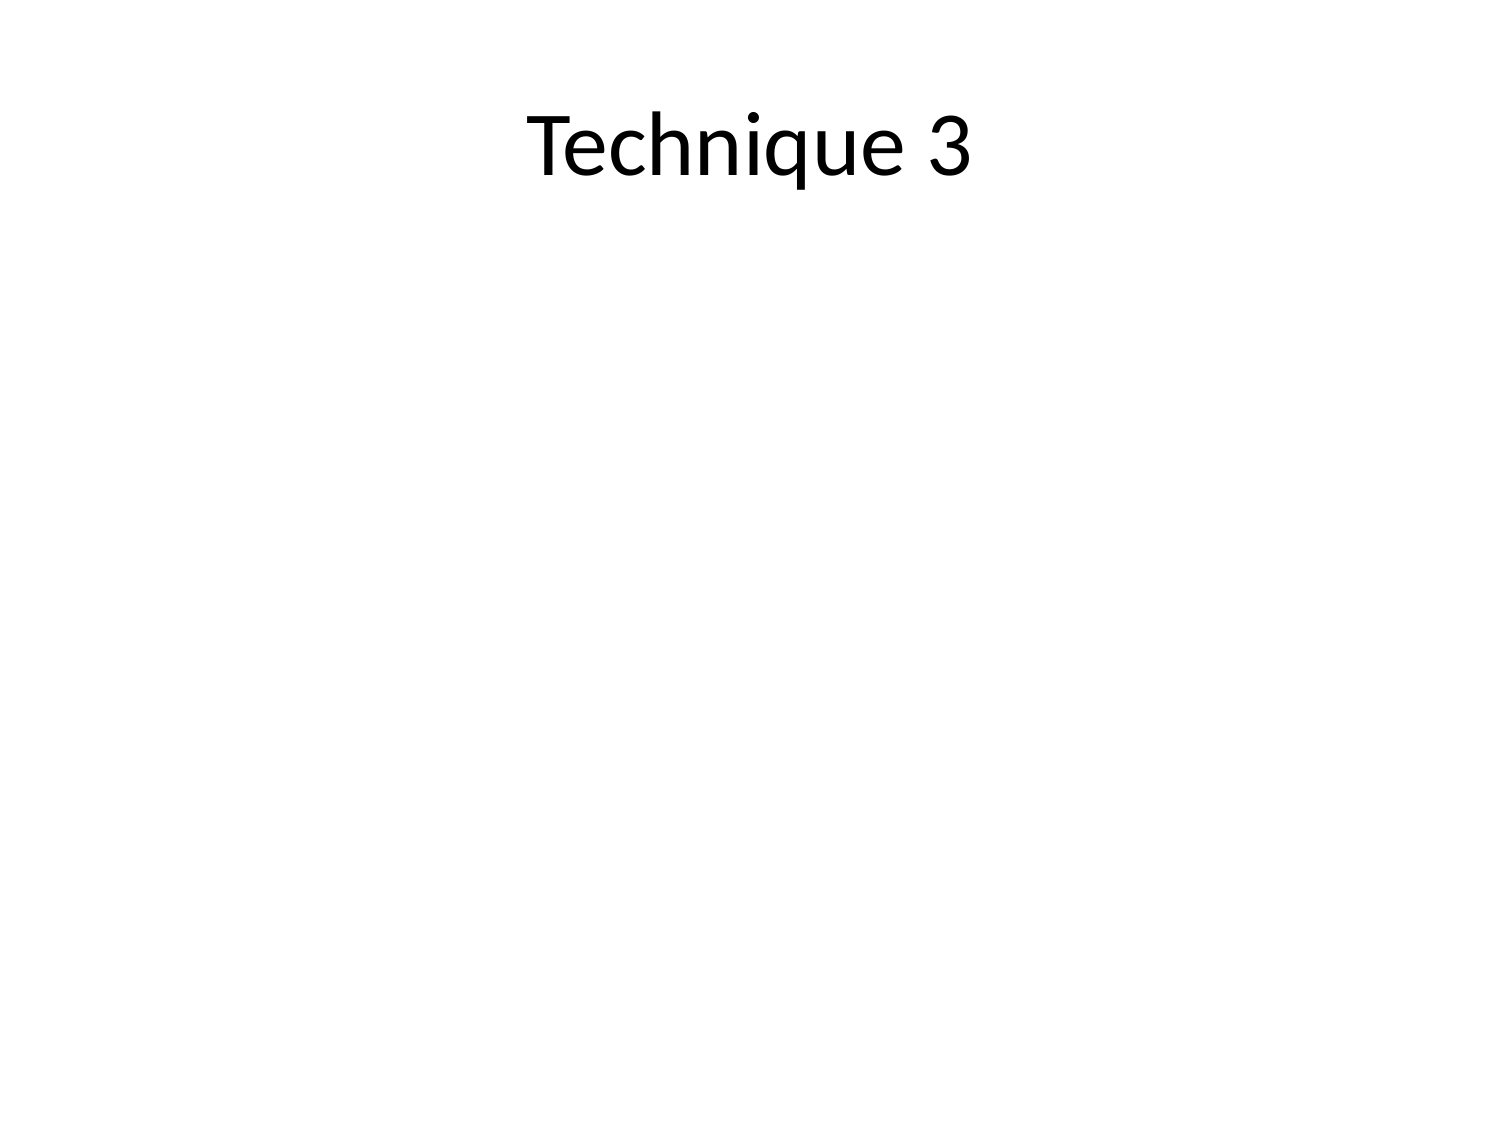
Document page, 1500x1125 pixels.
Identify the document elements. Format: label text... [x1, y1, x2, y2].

title Technique 3 [75, 45, 1425, 233]
